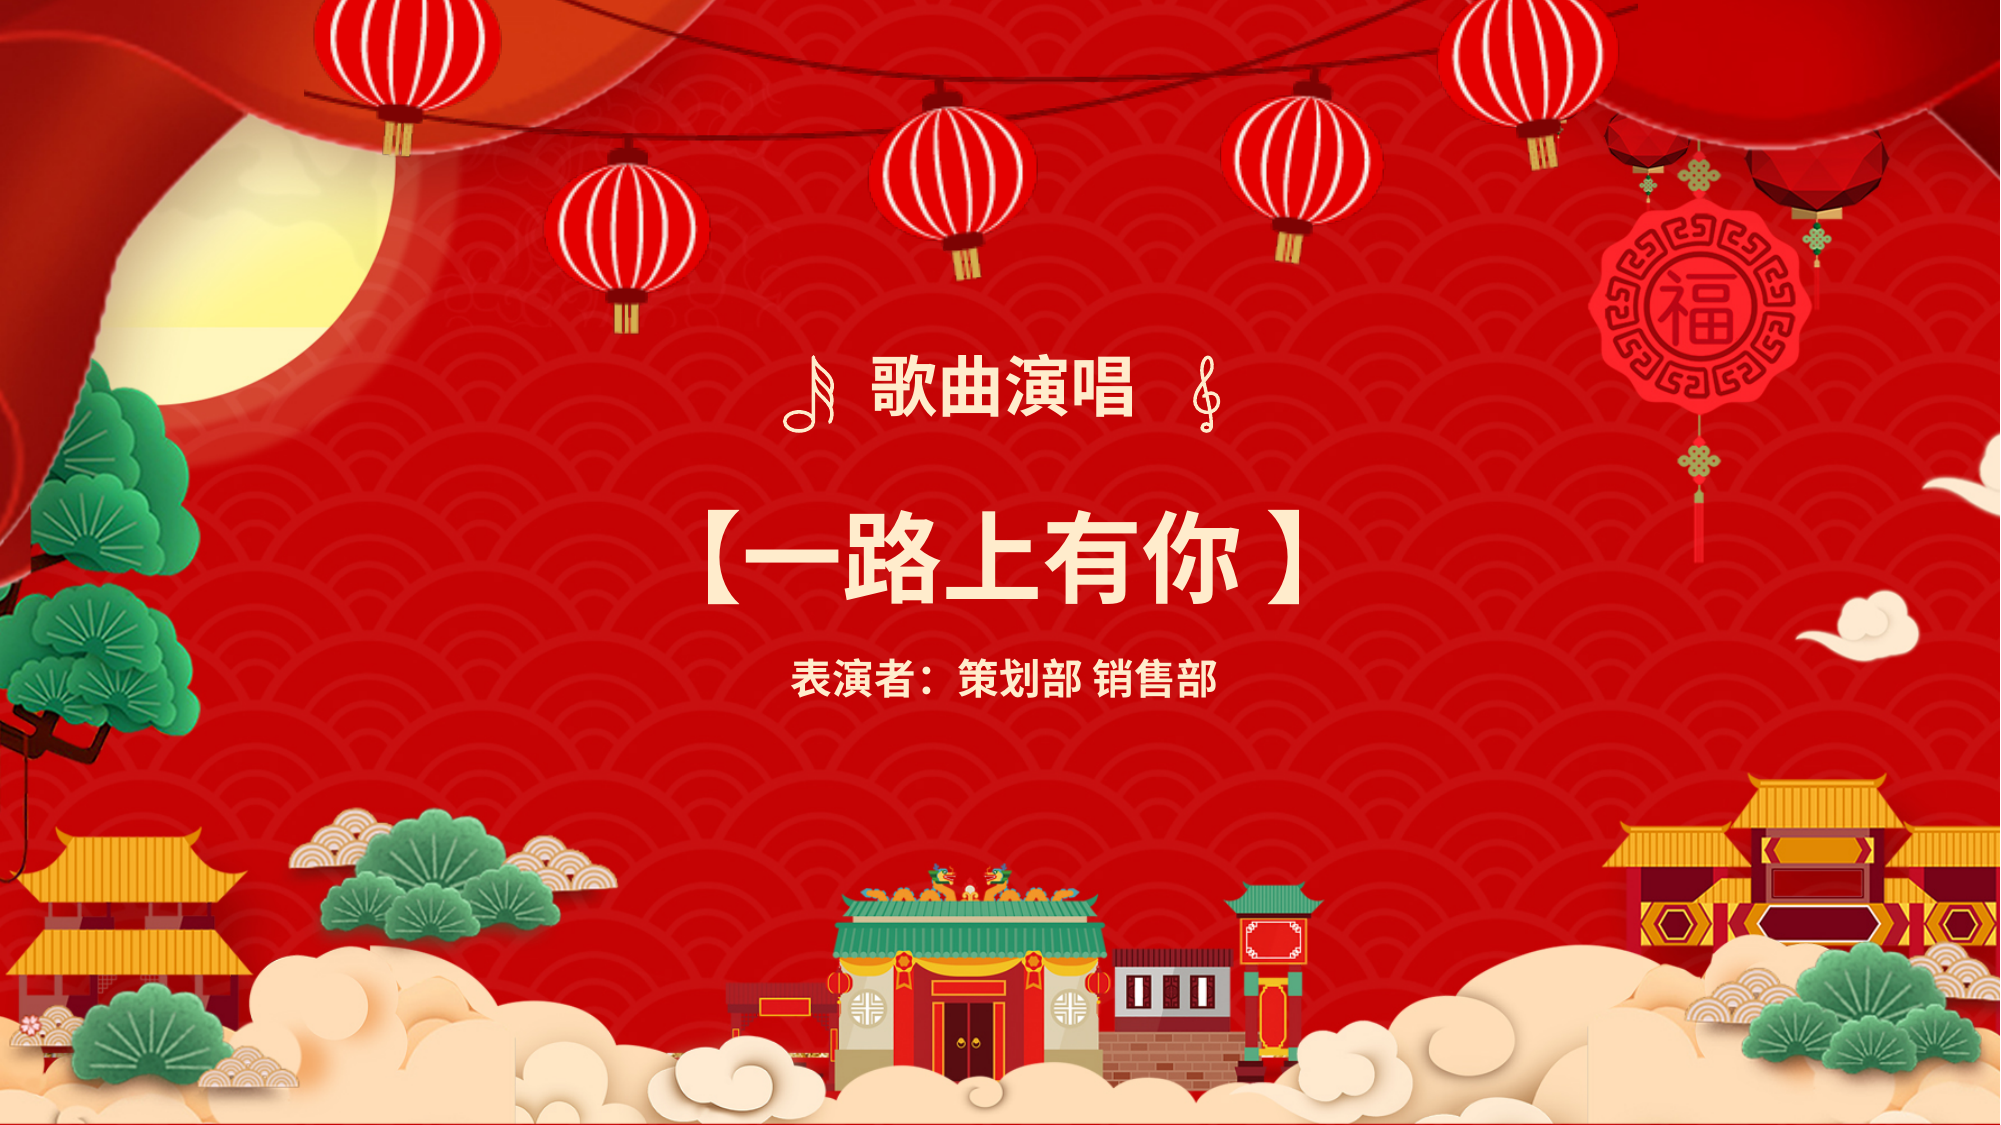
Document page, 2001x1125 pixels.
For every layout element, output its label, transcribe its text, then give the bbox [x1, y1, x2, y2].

text_box 表演者：策划部 销售部 [617, 645, 1391, 710]
picture [0, 0, 2000, 1125]
text_box [781, 353, 835, 434]
text_box 【一路上有你 】 [397, 488, 1611, 624]
text_box [1192, 354, 1222, 434]
text_box 歌曲演唱 [617, 337, 1391, 433]
